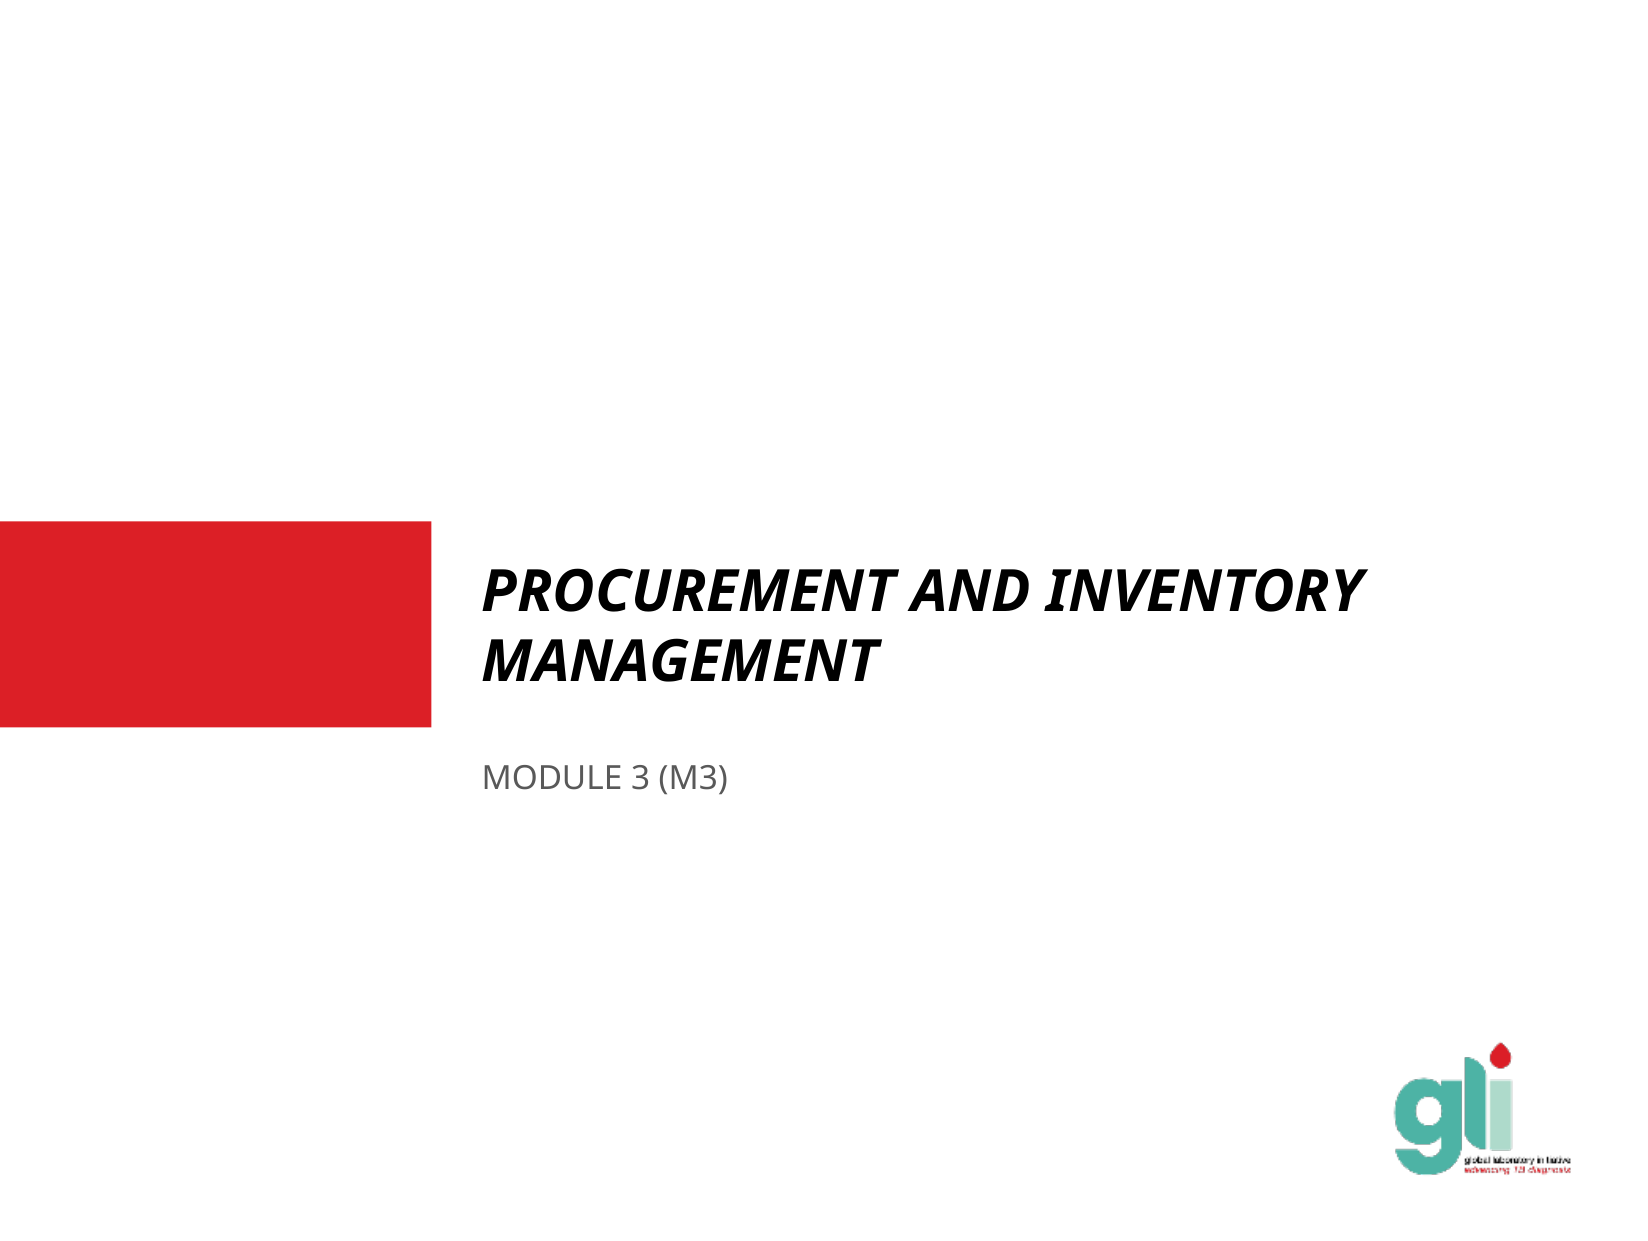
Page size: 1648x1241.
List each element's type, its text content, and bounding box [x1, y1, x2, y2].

slide_number 1 [1163, 1154, 1535, 1221]
text_box [0, 520, 432, 728]
picture [1388, 1037, 1577, 1181]
text_box PROCUREMENT AND INVENTORY MANAGEMENT [467, 546, 1389, 701]
text_box MODULE 3 (M3) [466, 748, 1025, 804]
